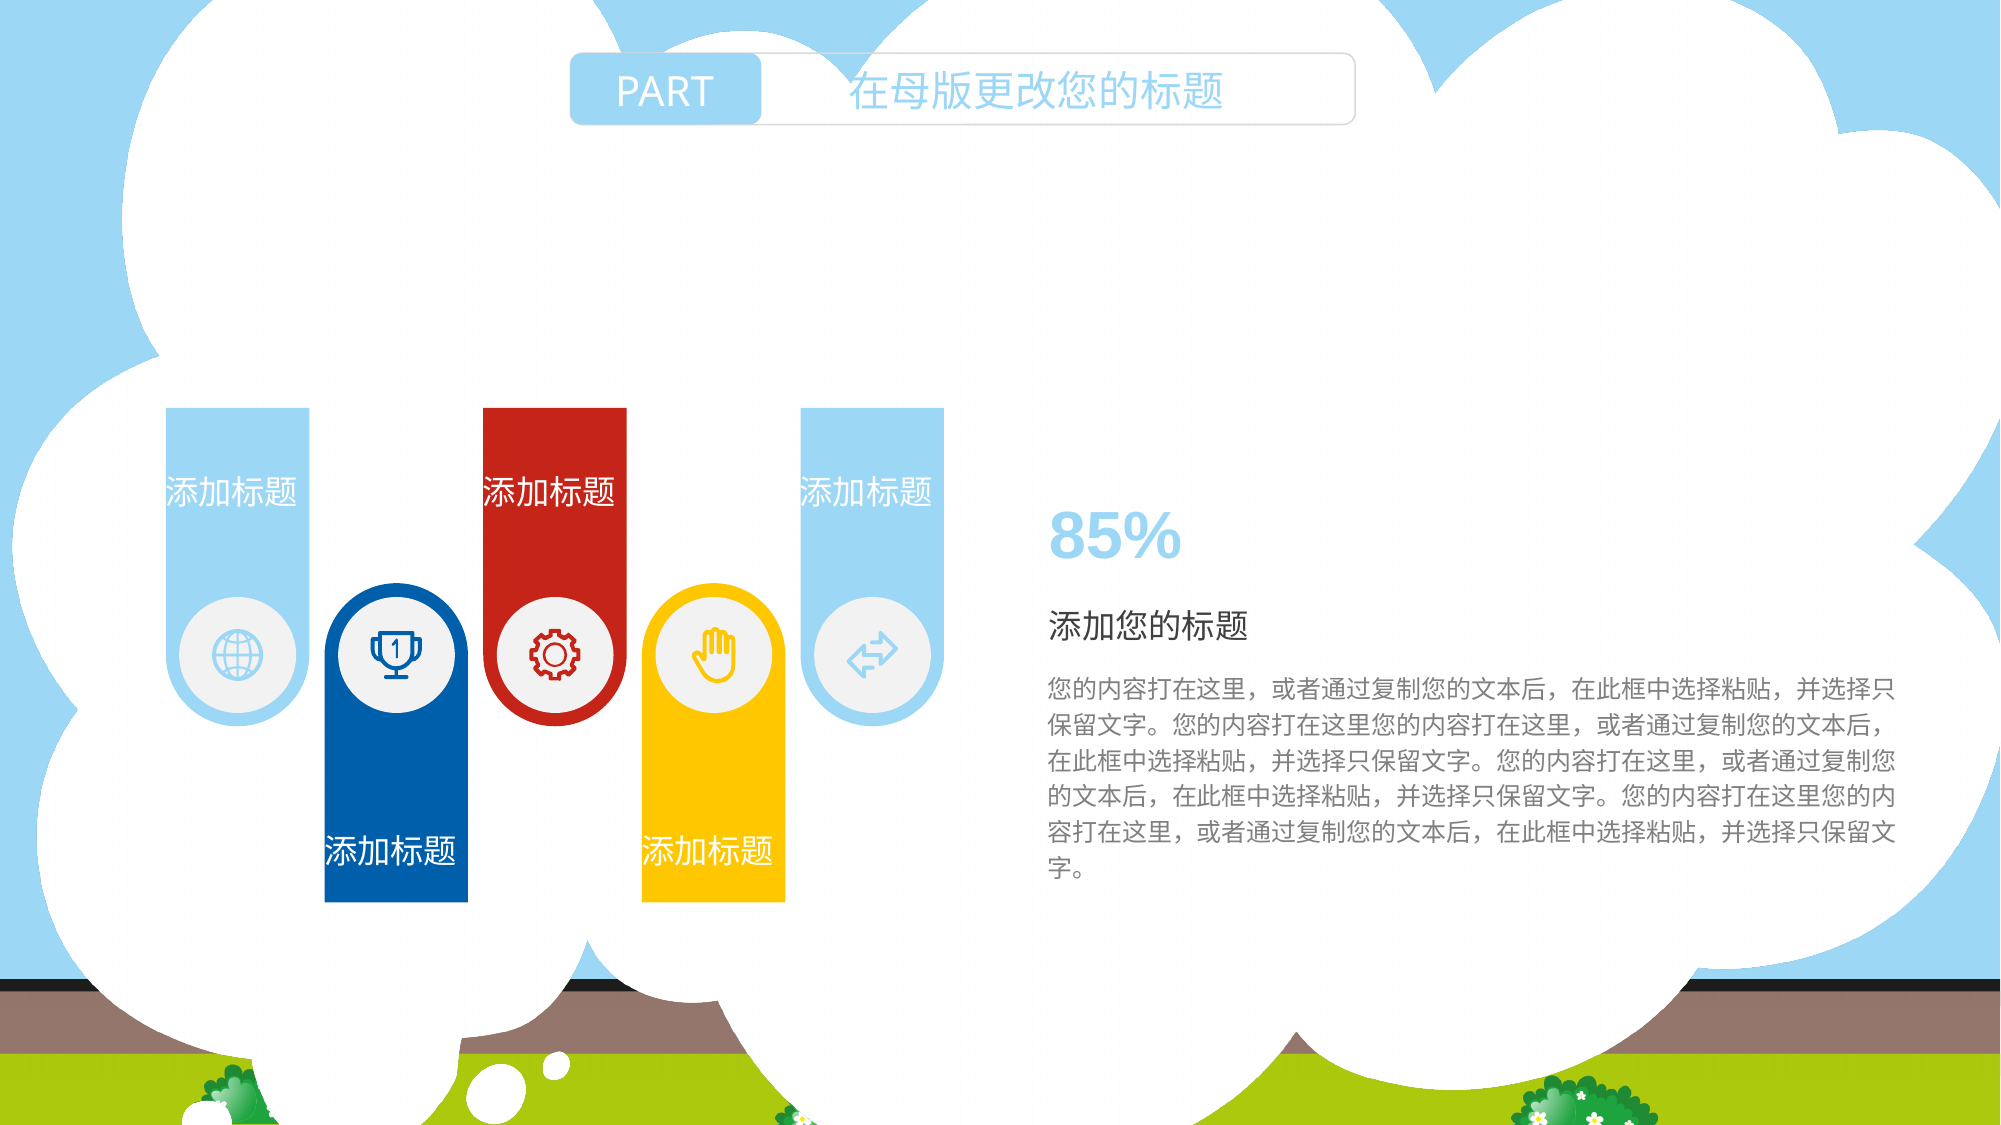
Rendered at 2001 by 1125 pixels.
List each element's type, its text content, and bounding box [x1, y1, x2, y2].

text_box [496, 596, 614, 713]
text_box 添加标题 [468, 456, 631, 519]
text_box 添加标题 [150, 456, 314, 519]
text_box [165, 407, 310, 456]
text_box [641, 583, 786, 814]
text_box [324, 878, 468, 903]
text_box [655, 596, 773, 713]
text_box [483, 407, 627, 456]
text_box [529, 628, 581, 682]
text_box [324, 583, 468, 814]
text_box [165, 519, 310, 727]
text_box [212, 628, 264, 682]
text_box [846, 631, 899, 679]
text_box 添加标题 [784, 456, 948, 519]
text_box [691, 626, 736, 684]
text_box [179, 596, 297, 713]
text_box [370, 631, 422, 680]
text_box [483, 519, 627, 727]
text_box 添加您的标题 [1048, 597, 1511, 645]
text_box [800, 407, 944, 456]
picture [0, 0, 2001, 1125]
text_box 85% [1048, 491, 1301, 572]
text_box [800, 519, 944, 727]
text_box [641, 878, 786, 903]
text_box [338, 596, 455, 713]
text_box 您的内容打在这里，或者通过复制您的文本后，在此框中选择粘贴，并选择只保留文字。您的内容打在这里您的内容打在这里，或者通过复制您的文本后，在此框中选择粘贴，并选择只保留文字。您的内容打在这里，或者通过复制您的文本后，在此框中选择粘贴，并选择只保留文字。您的内容打在这里您的内容打在这里，或者通过复制您的文本后，在此框中选择粘贴，并选择只保留文字。 [1047, 659, 1914, 891]
text_box 添加标题 [309, 814, 473, 878]
text_box 添加标题 [626, 814, 789, 878]
text_box [814, 596, 931, 713]
